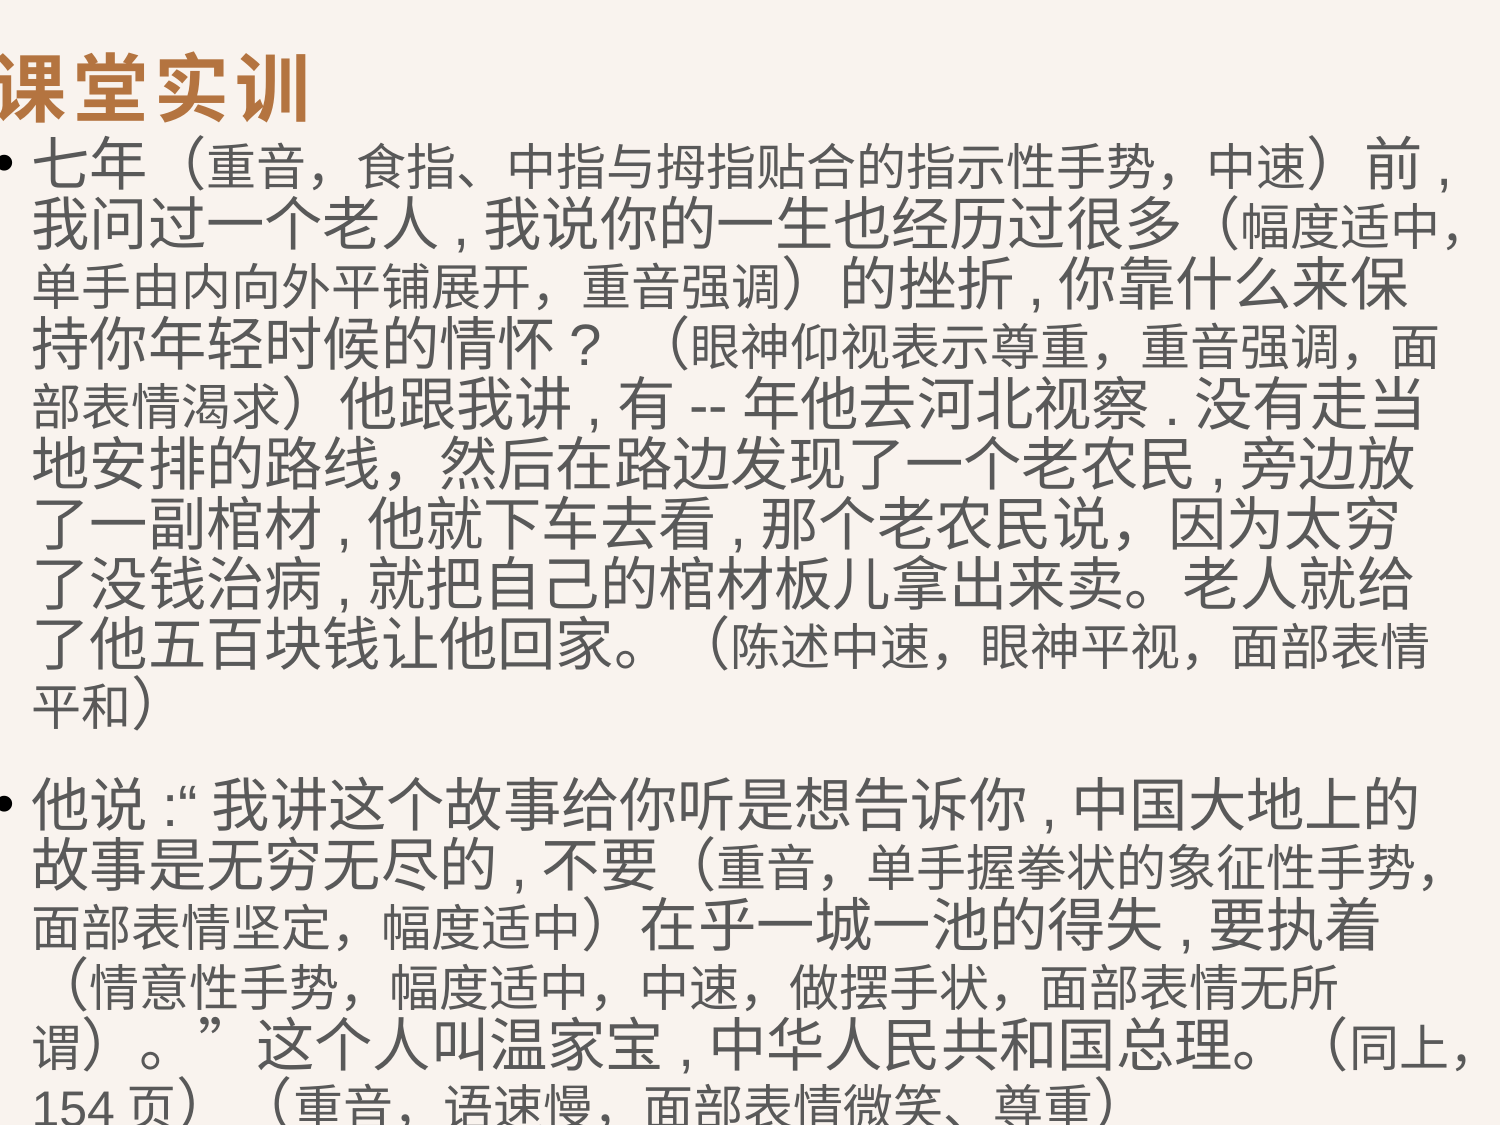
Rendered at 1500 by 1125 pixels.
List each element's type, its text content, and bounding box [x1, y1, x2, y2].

text_box 七年（重音，食指、中指与拇指贴合的指示性手势，中速）前,我问过一个老人,我说你的一生也经历过很多（幅度适中，单手由内向外平铺展开，重音强调）的挫折,你靠什么来保持你年轻时候的情怀? （眼神仰视表示尊重，重音强调，面部表情渴求）他跟我讲,有--年他去河北视察.没有走当地安排的路线，然后在路边发现了一个老农民,旁边放了一副棺材,他就下车去看,那个老农民说，因为太穷了没钱治病,就把自己的棺材板儿拿出来卖。老人就给了他五百块钱让他回家。（陈述中速，眼神平视，面部表情平和） 他说:“我讲这个故事给你听是想告诉你,中国大地上的故事是无穷无尽的,不要（重音，单手握拳状的象征性手势，面部表情坚定，幅度适中）在乎一城一池的得失,要执着（情意性手势，幅度适中，中速，做摆手状，面部表情无所谓）。”这个人叫温家宝,中华人民共和国总理。（同上，154页）（重音，语速慢，面部表情微笑、尊重） [0, 129, 1471, 831]
text_box 课堂实训 [0, 42, 1330, 130]
text_box [0, 0, 1500, 1125]
